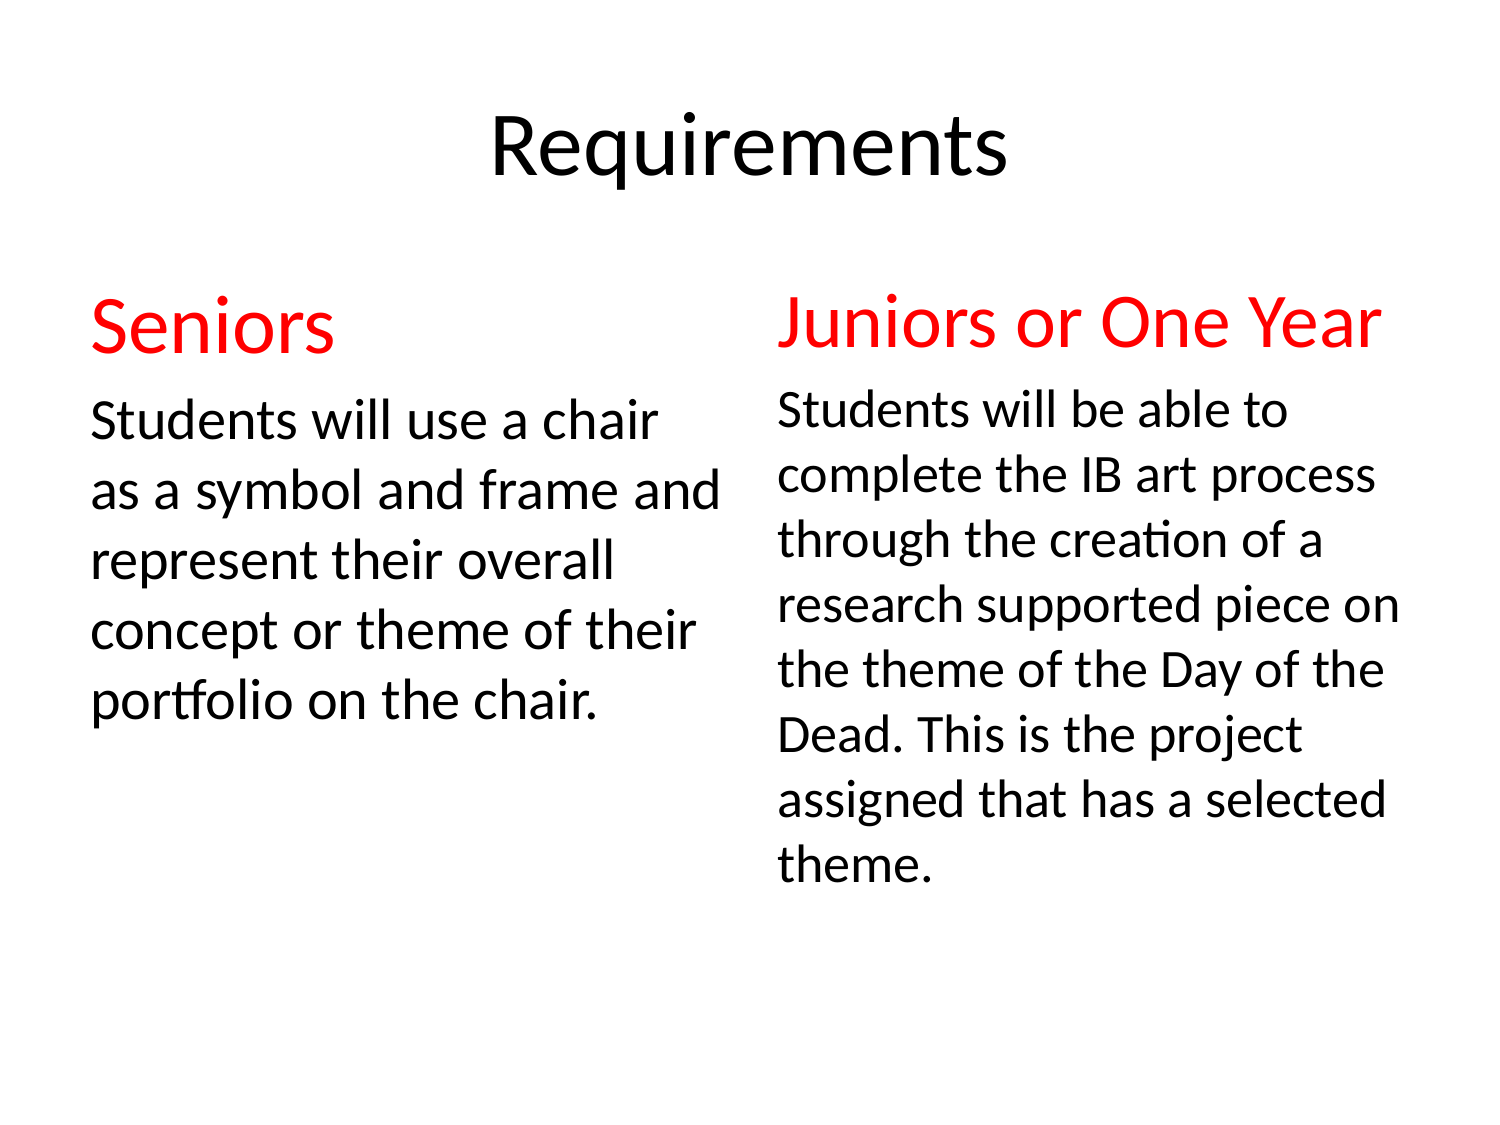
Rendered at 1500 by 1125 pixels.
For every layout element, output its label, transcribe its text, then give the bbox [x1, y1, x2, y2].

list Seniors Students will use a chair as a symbol and frame and represent their overall concept or theme of their portfolio on the chair. [75, 262, 738, 1005]
list Juniors or One Year Students will be able to complete the IB art process through the creation of a research supported piece on the theme of the Day of the Dead. This is the project assigned that has a selected theme. [762, 262, 1425, 1005]
title Requirements [75, 45, 1425, 233]
